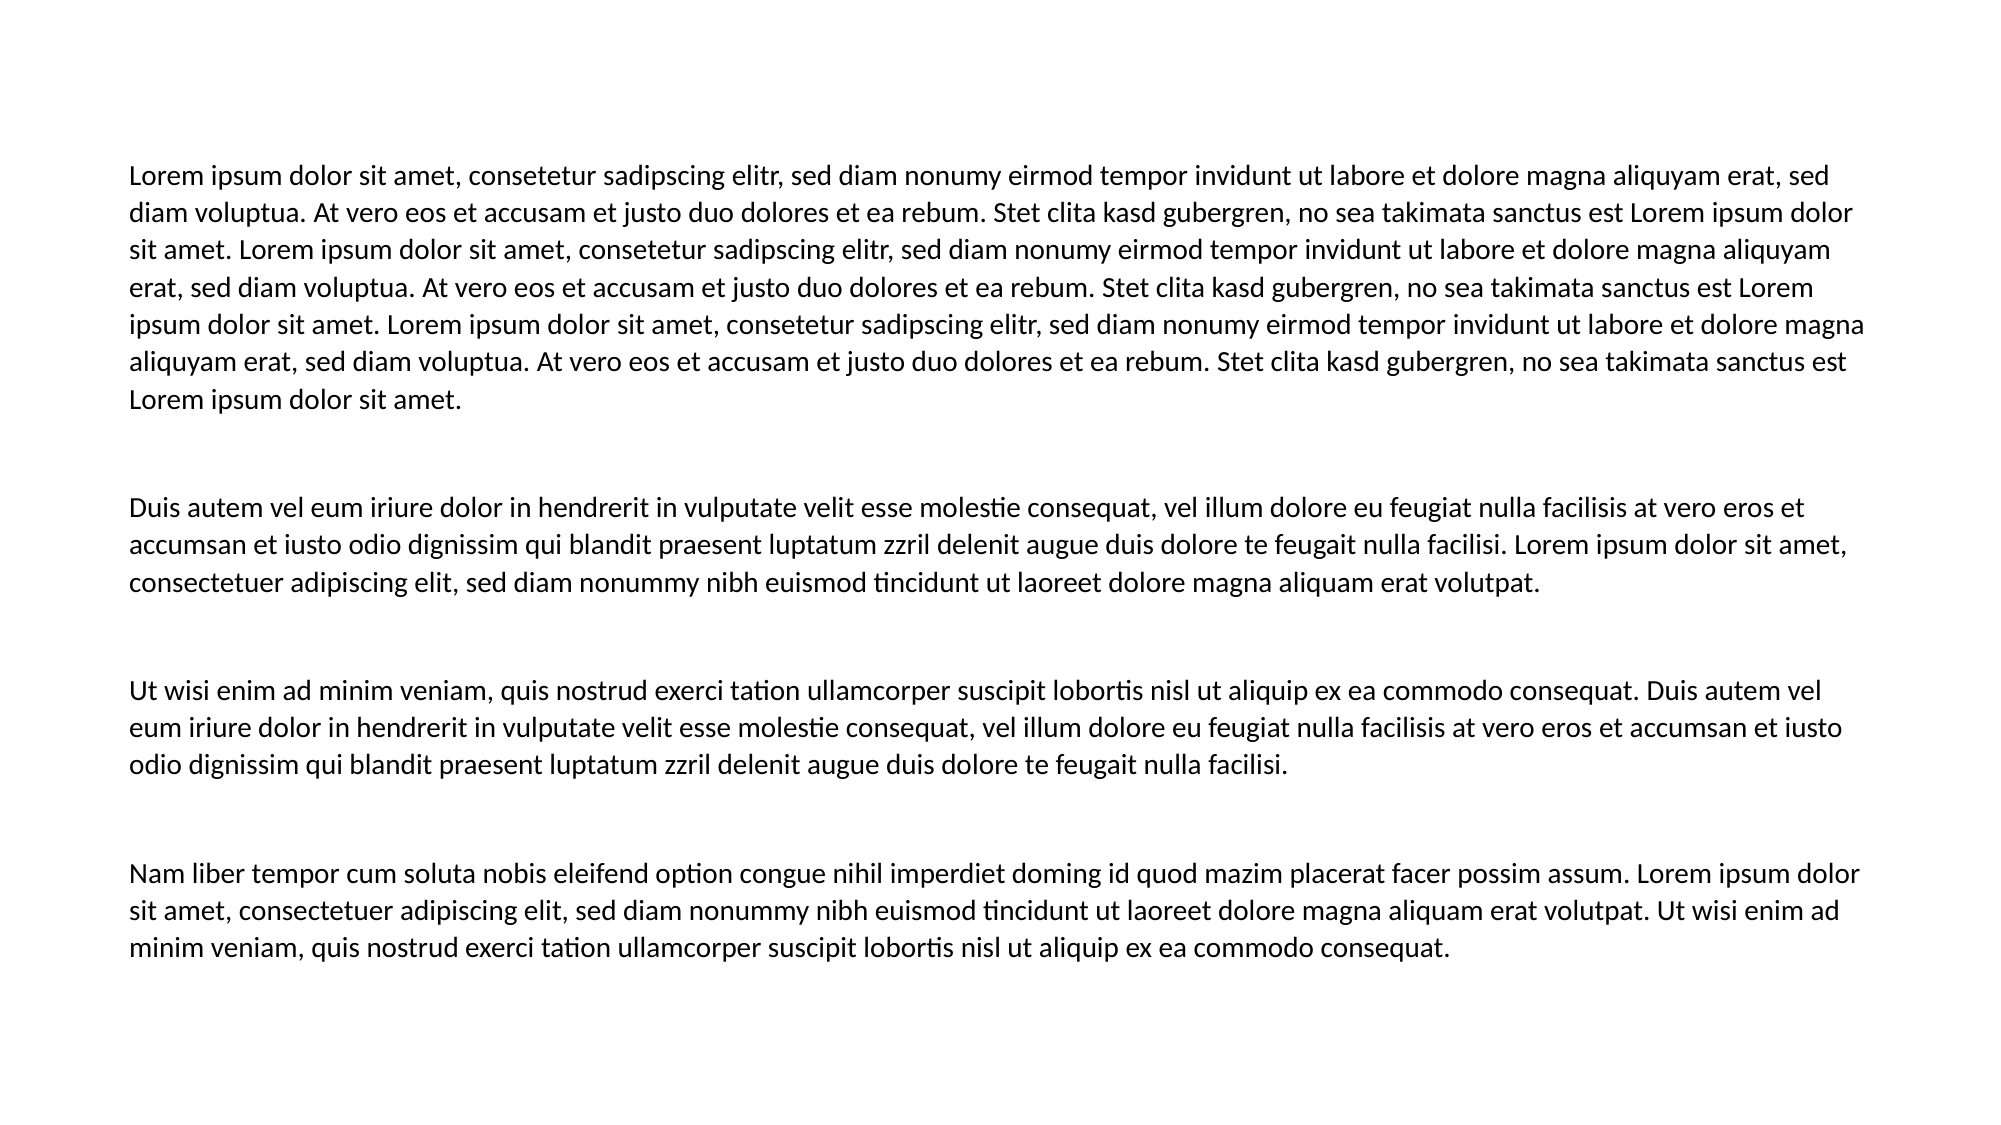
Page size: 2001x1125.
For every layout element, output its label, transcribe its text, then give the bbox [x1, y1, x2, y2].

text_box Lorem ipsum dolor sit amet, consetetur sadipscing elitr, sed diam nonumy eirmod tempor invidunt ut labore et dolore magna aliquyam erat, sed diam voluptua. At vero eos et accusam et justo duo dolores et ea rebum. Stet clita kasd gubergren, no sea takimata sanctus est Lorem ipsum dolor sit amet. Lorem ipsum dolor sit amet, consetetur sadipscing elitr, sed diam nonumy eirmod tempor invidunt ut labore et dolore magna aliquyam erat, sed diam voluptua. At vero eos et accusam et justo duo dolores et ea rebum. Stet clita kasd gubergren, no sea takimata sanctus est Lorem ipsum dolor sit amet. Lorem ipsum dolor sit amet, consetetur sadipscing elitr, sed diam nonumy eirmod tempor invidunt ut labore et dolore magna aliquyam erat, sed diam voluptua. At vero eos et accusam et justo duo dolores et ea rebum. Stet clita kasd gubergren, no sea takimata sanctus est Lorem ipsum dolor sit amet. Duis autem vel eum iriure dolor in hendrerit in vulputate velit esse molestie consequat, vel illum dolore eu feugiat nulla facilisis at vero eros et accumsan et iusto odio dignissim qui blandit praesent luptatum zzril delenit augue duis dolore te feugait nulla facilisi. Lorem ipsum dolor sit amet, consectetuer adipiscing elit, sed diam nonummy nibh euismod tincidunt ut laoreet dolore magna aliquam erat volutpat. Ut wisi enim ad minim veniam, quis nostrud exerci tation ullamcorper suscipit lobortis nisl ut aliquip ex ea commodo consequat. Duis autem vel eum iriure dolor in hendrerit in vulputate velit esse molestie consequat, vel illum dolore eu feugiat nulla facilisis at vero eros et accumsan et iusto odio dignissim qui blandit praesent luptatum zzril delenit augue duis dolore te feugait nulla facilisi. Nam liber tempor cum soluta nobis eleifend option congue nihil imperdiet doming id quod mazim placerat facer possim assum. Lorem ipsum dolor sit amet, consectetuer adipiscing elit, sed diam nonummy nibh euismod tincidunt ut laoreet dolore magna aliquam erat volutpat. Ut wisi enim ad minim veniam, quis nostrud exerci tation ullamcorper suscipit lobortis nisl ut aliquip ex ea commodo consequat. [114, 146, 1886, 971]
